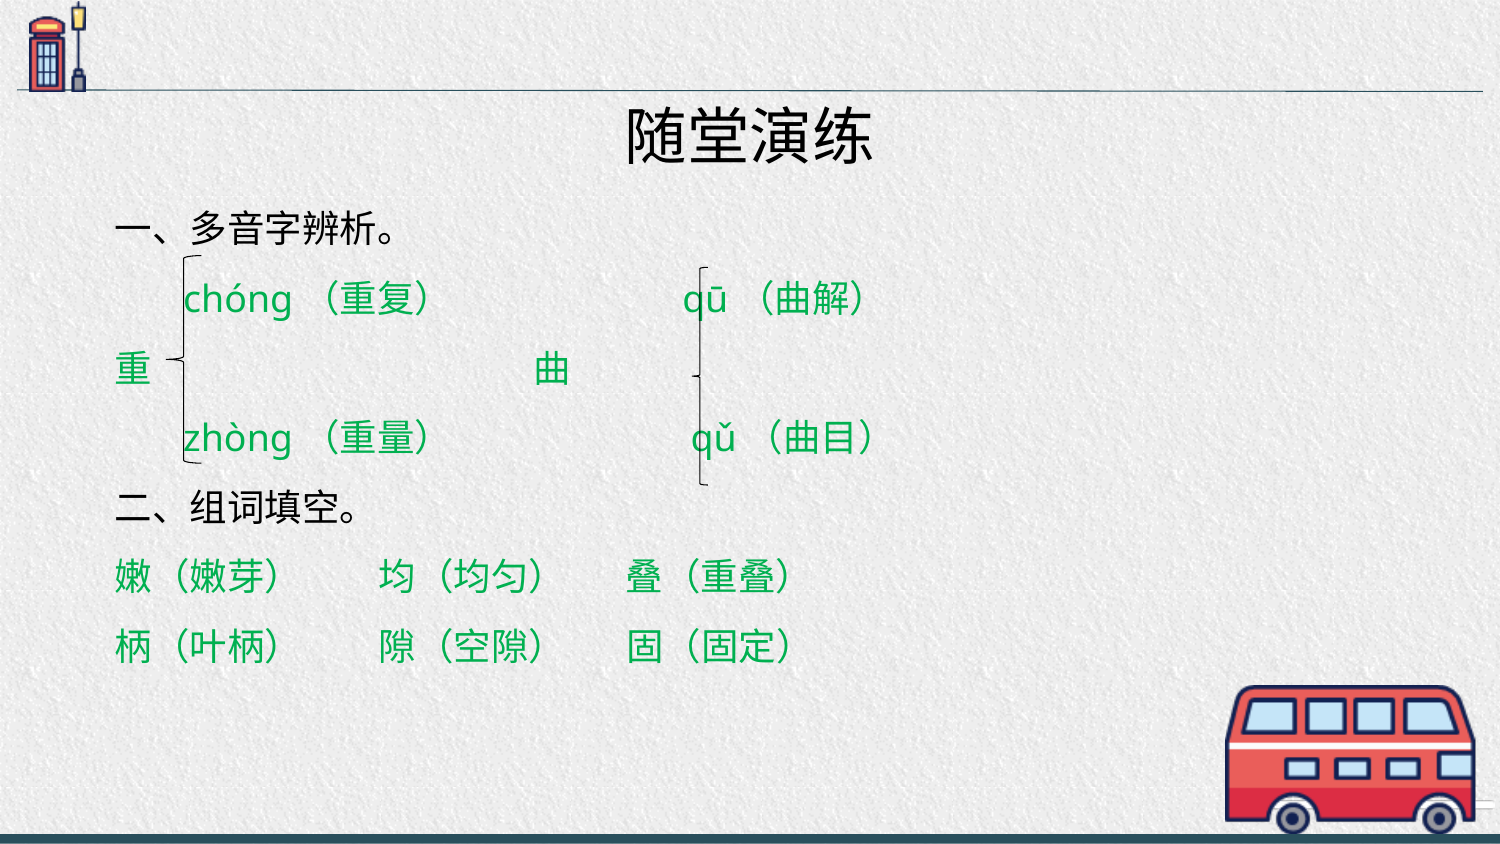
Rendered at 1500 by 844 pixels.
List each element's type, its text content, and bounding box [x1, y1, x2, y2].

text_box [691, 266, 708, 486]
text_box [165, 255, 202, 464]
picture [0, 0, 1500, 834]
list 一、多音字辨析。 chóng（重复） qū（曲解） 重 曲 zhòng（重量） qǔ（曲目） 二、组词填空。 嫩（嫩芽） 均（均匀） 叠（重叠） 柄（叶柄） 隙（空隙） 固（固定） [103, 190, 1454, 810]
title 随堂演练 [107, 41, 1393, 178]
